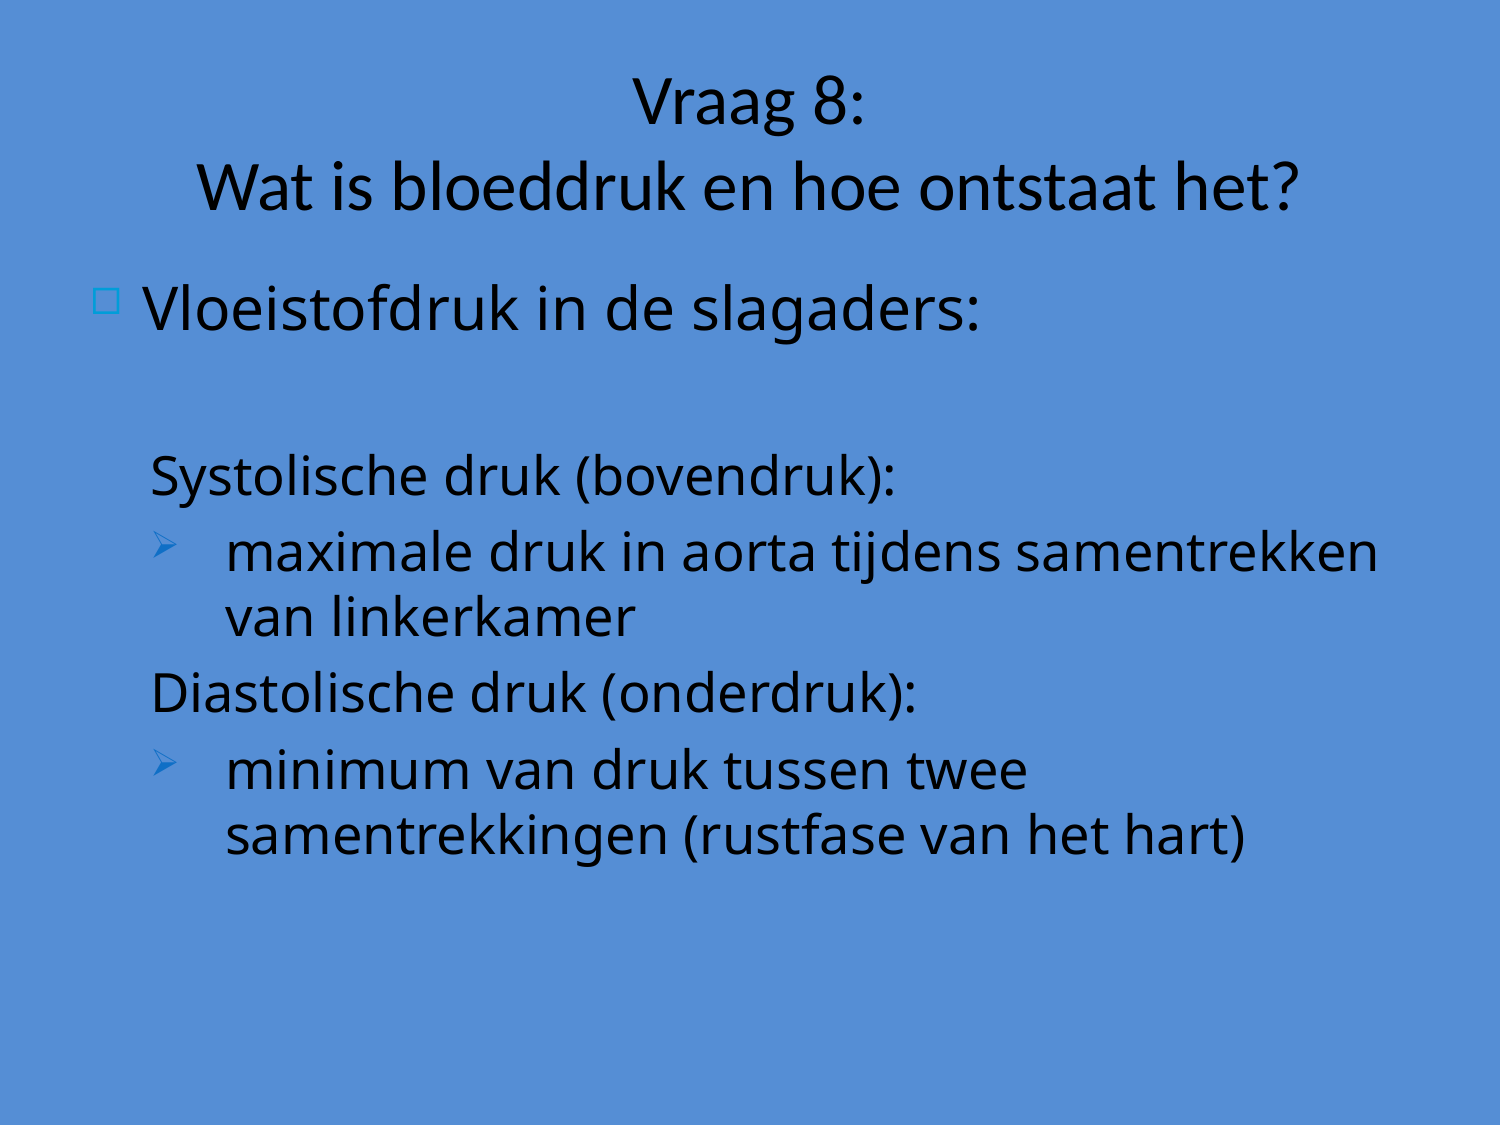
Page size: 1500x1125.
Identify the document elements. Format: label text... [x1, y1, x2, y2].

title Vraag 8: Wat is bloeddruk en hoe ontstaat het? [75, 45, 1425, 233]
list Vloeistofdruk in de slagaders: Systolische druk (bovendruk): maximale druk in aorta tijdens samentrekken van linkerkamer Diastolische druk (onderdruk): minimum van druk tussen twee samentrekkingen (rustfase van het hart) [75, 262, 1425, 1005]
